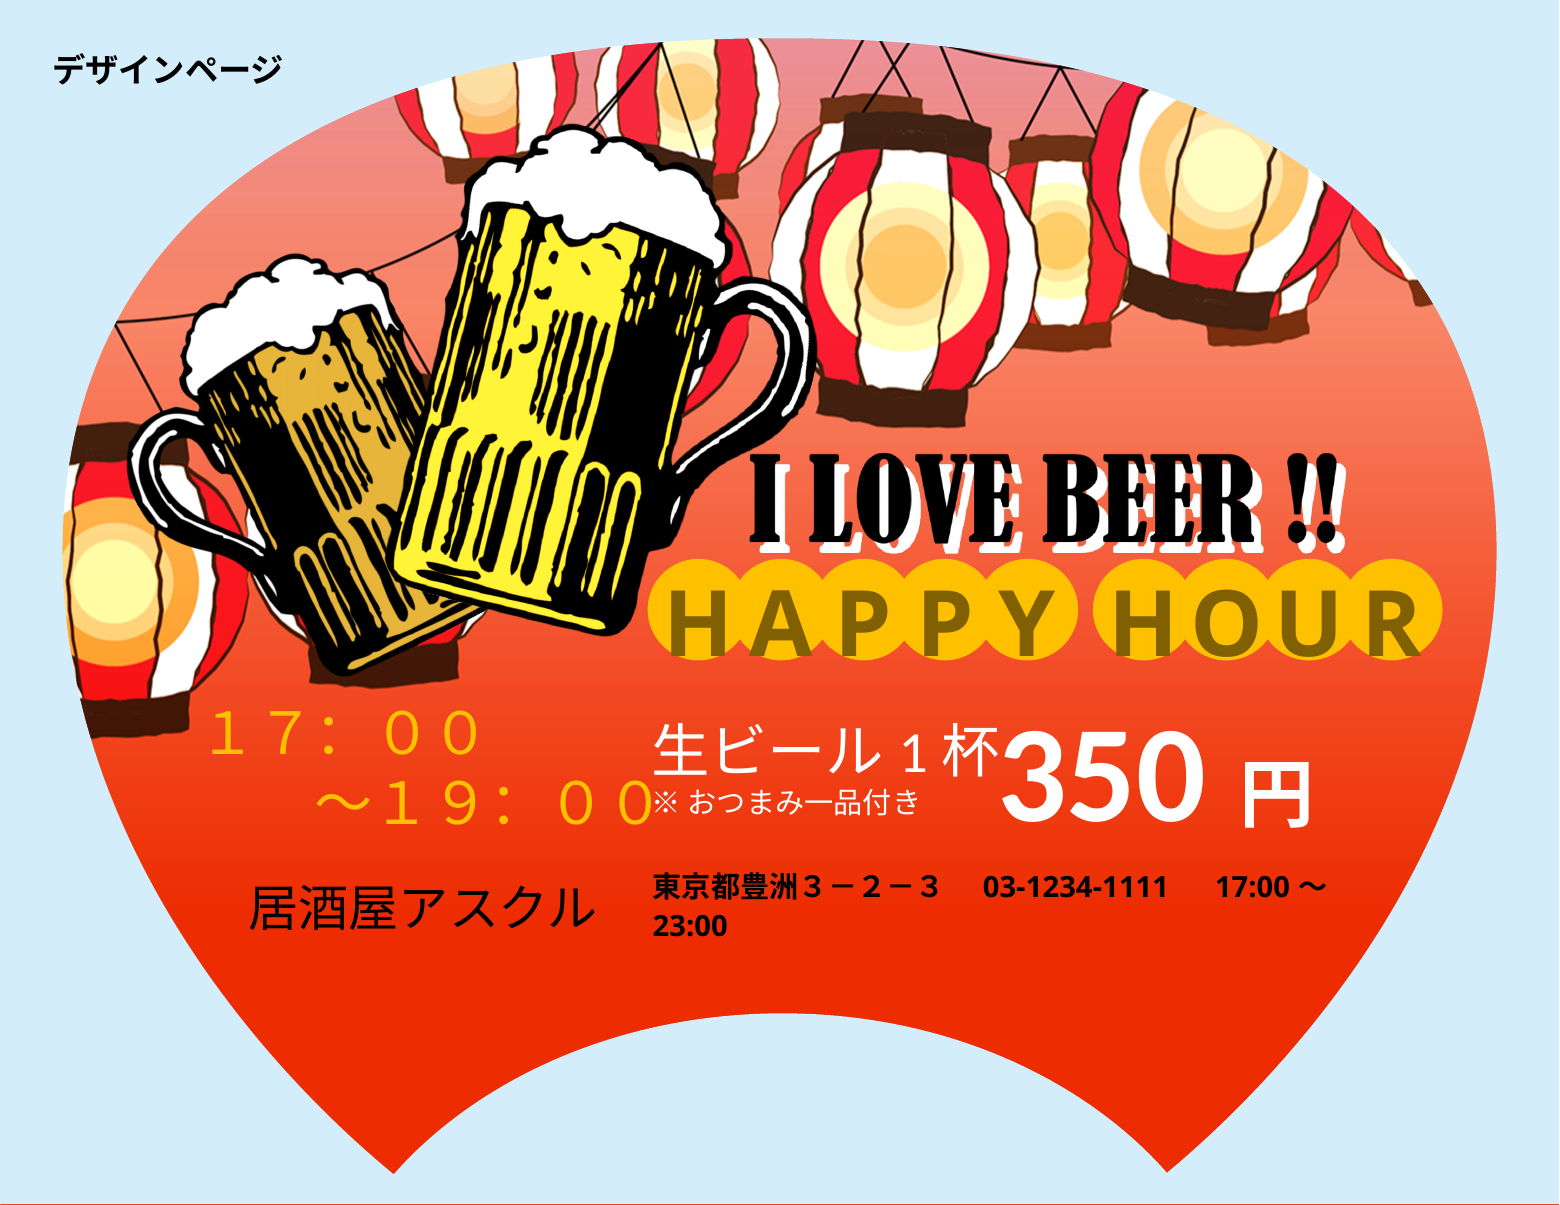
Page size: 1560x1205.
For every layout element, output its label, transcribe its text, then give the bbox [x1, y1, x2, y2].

table_header 東京都豊洲３－２－３ 03‐1234‐1111 17:00～23:00 [651, 851, 1363, 956]
table_header 居酒屋アスクル [196, 851, 651, 956]
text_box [251, 675, 1307, 859]
picture [298, 39, 1496, 954]
picture [63, 283, 251, 955]
text_box デザインページ [37, 42, 300, 97]
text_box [645, 556, 1443, 684]
picture [197, 956, 1362, 1173]
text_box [141, 141, 804, 679]
